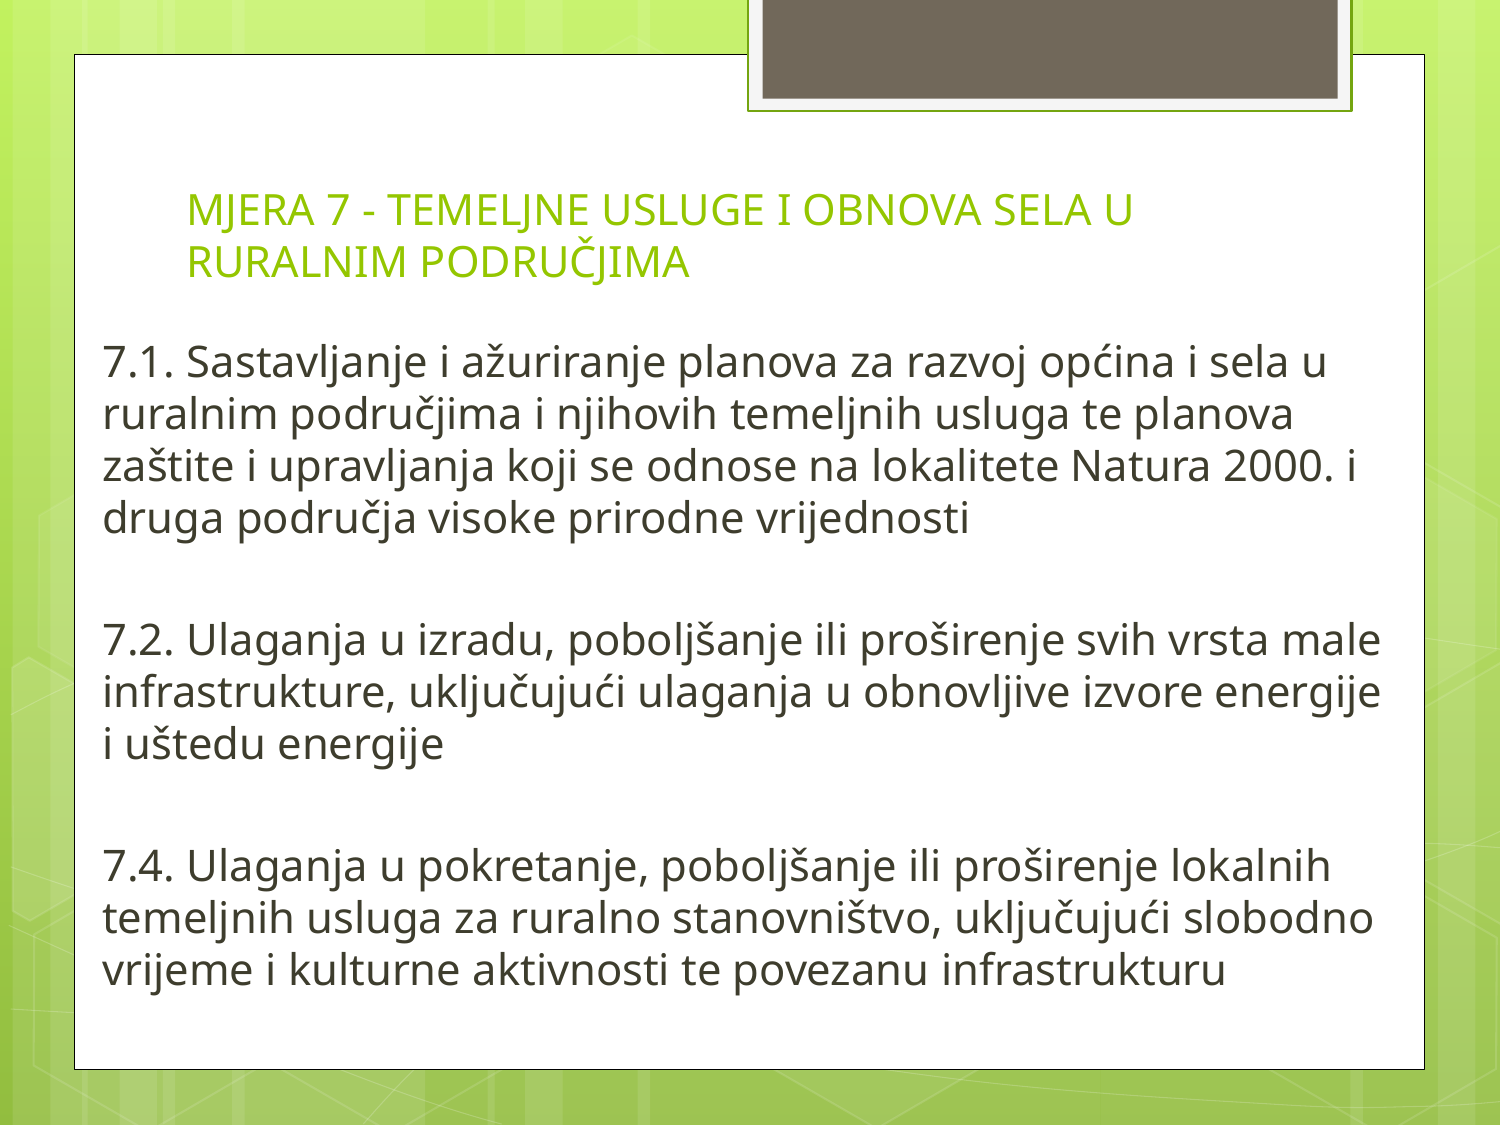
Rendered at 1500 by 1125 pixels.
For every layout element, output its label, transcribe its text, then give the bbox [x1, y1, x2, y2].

list 7.1. Sastavljanje i ažuriranje planova za razvoj općina i sela u ruralnim područjima i njihovih temeljnih usluga te planova zaštite i upravljanja koji se odnose na lokalitete Natura 2000. i druga područja visoke prirodne vrijednosti 7.2. Ulaganja u izradu, poboljšanje ili proširenje svih vrsta male infrastrukture, uključujući ulaganja u obnovljive izvore energije i uštedu energije 7.4. Ulaganja u pokretanje, poboljšanje ili proširenje lokalnih temeljnih usluga za ruralno stanovništvo, uključujući slobodno vrijeme i kulturne aktivnosti te povezanu infrastrukturu [76, 326, 1412, 1012]
title MJERA 7 - TEMELJNE USLUGE I OBNOVA SELA U RURALNIM PODRUČJIMA [171, 172, 1324, 326]
